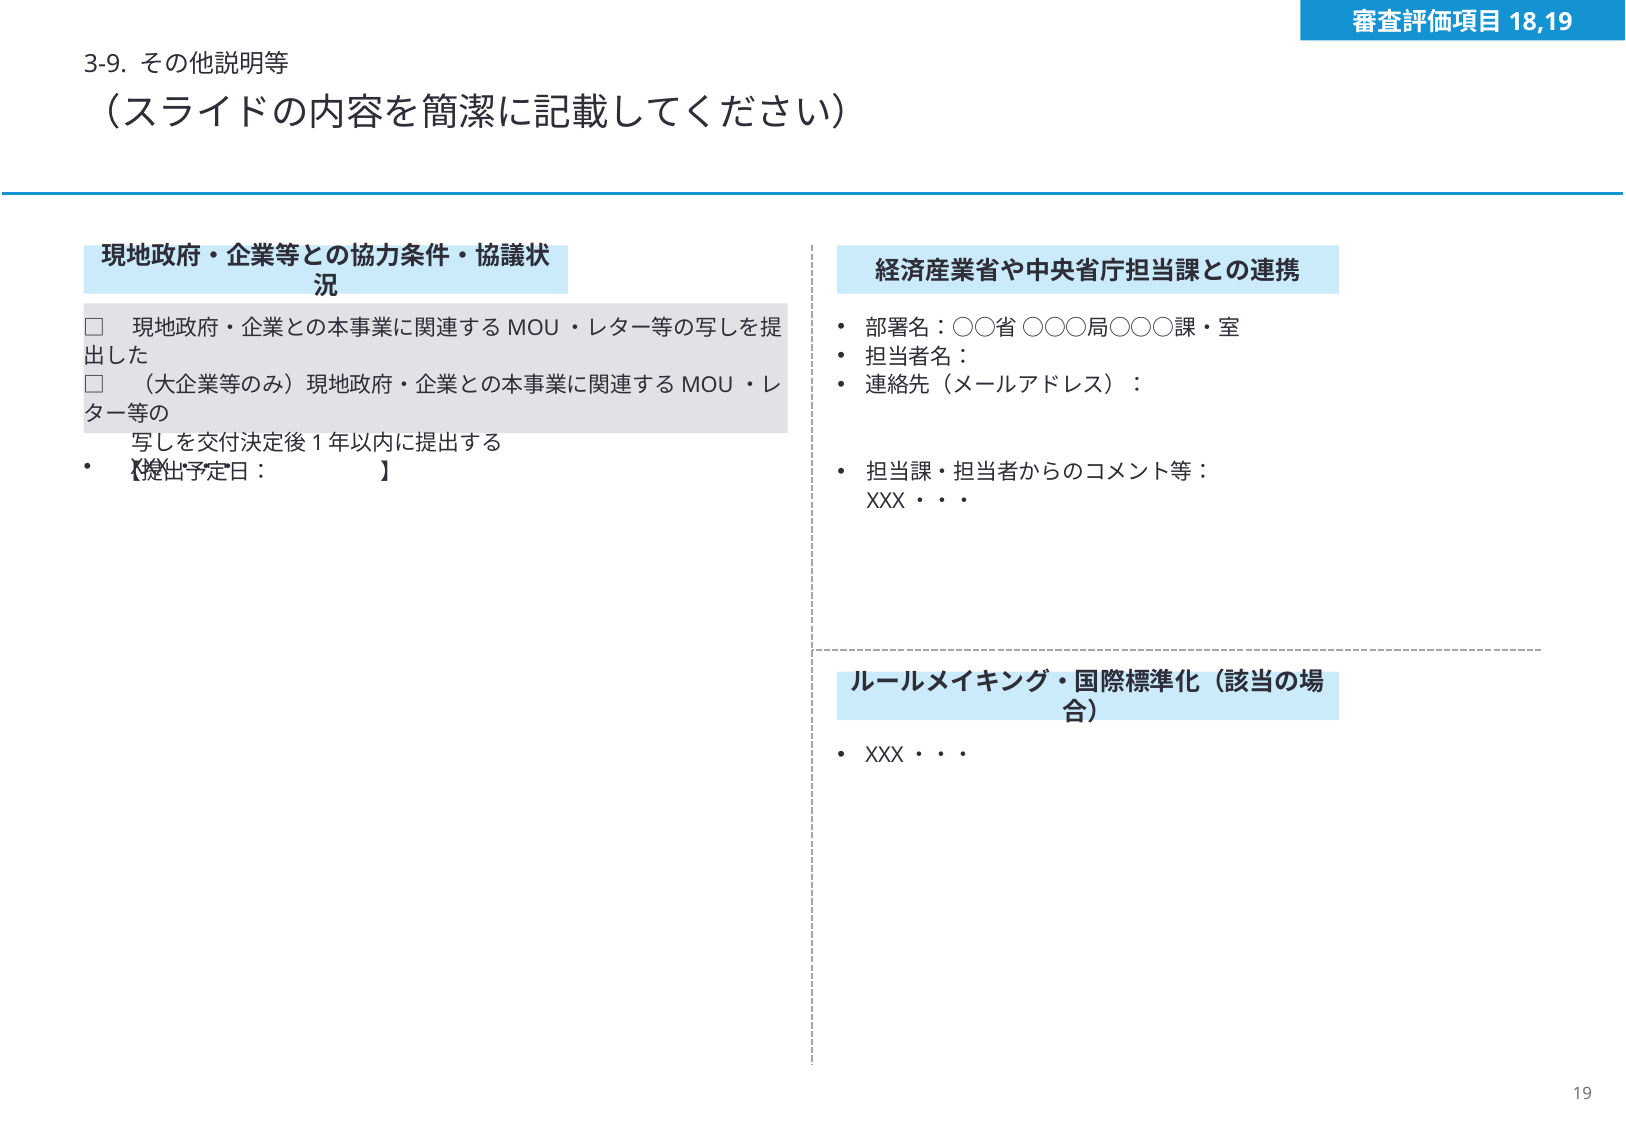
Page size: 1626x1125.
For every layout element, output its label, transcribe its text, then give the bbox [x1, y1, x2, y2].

text_box ルールメイキング・国際標準化（該当の場合） [836, 671, 1340, 721]
list （スライドの内容を簡潔に記載してください） [84, 83, 1543, 183]
text_box 経済産業省や中央省庁担当課との連携 [836, 244, 1340, 295]
text_box XXX・・・ [83, 443, 788, 1065]
list 3-9. その他説明等 [84, 40, 1543, 82]
text_box □ 現地政府・企業との本事業に関連するMOU・レター等の写しを提出した □ （大企業等のみ）現地政府・企業との本事業に関連するMOU・レター等の 写しを交付決定後1年以内に提出する 【提出予定日： 】 [83, 303, 788, 434]
text_box 審査評価項目18,19 [1299, 0, 1625, 41]
text_box 部署名：○○省 ○○○局○○○課・室 担当者名： 連絡先（メールアドレス）： 担当課・担当者からのコメント等： XXX・・・ [837, 303, 1542, 528]
text_box 現地政府・企業等との協力条件・協議状況 [83, 244, 569, 295]
text_box XXX・・・ [837, 730, 1542, 956]
